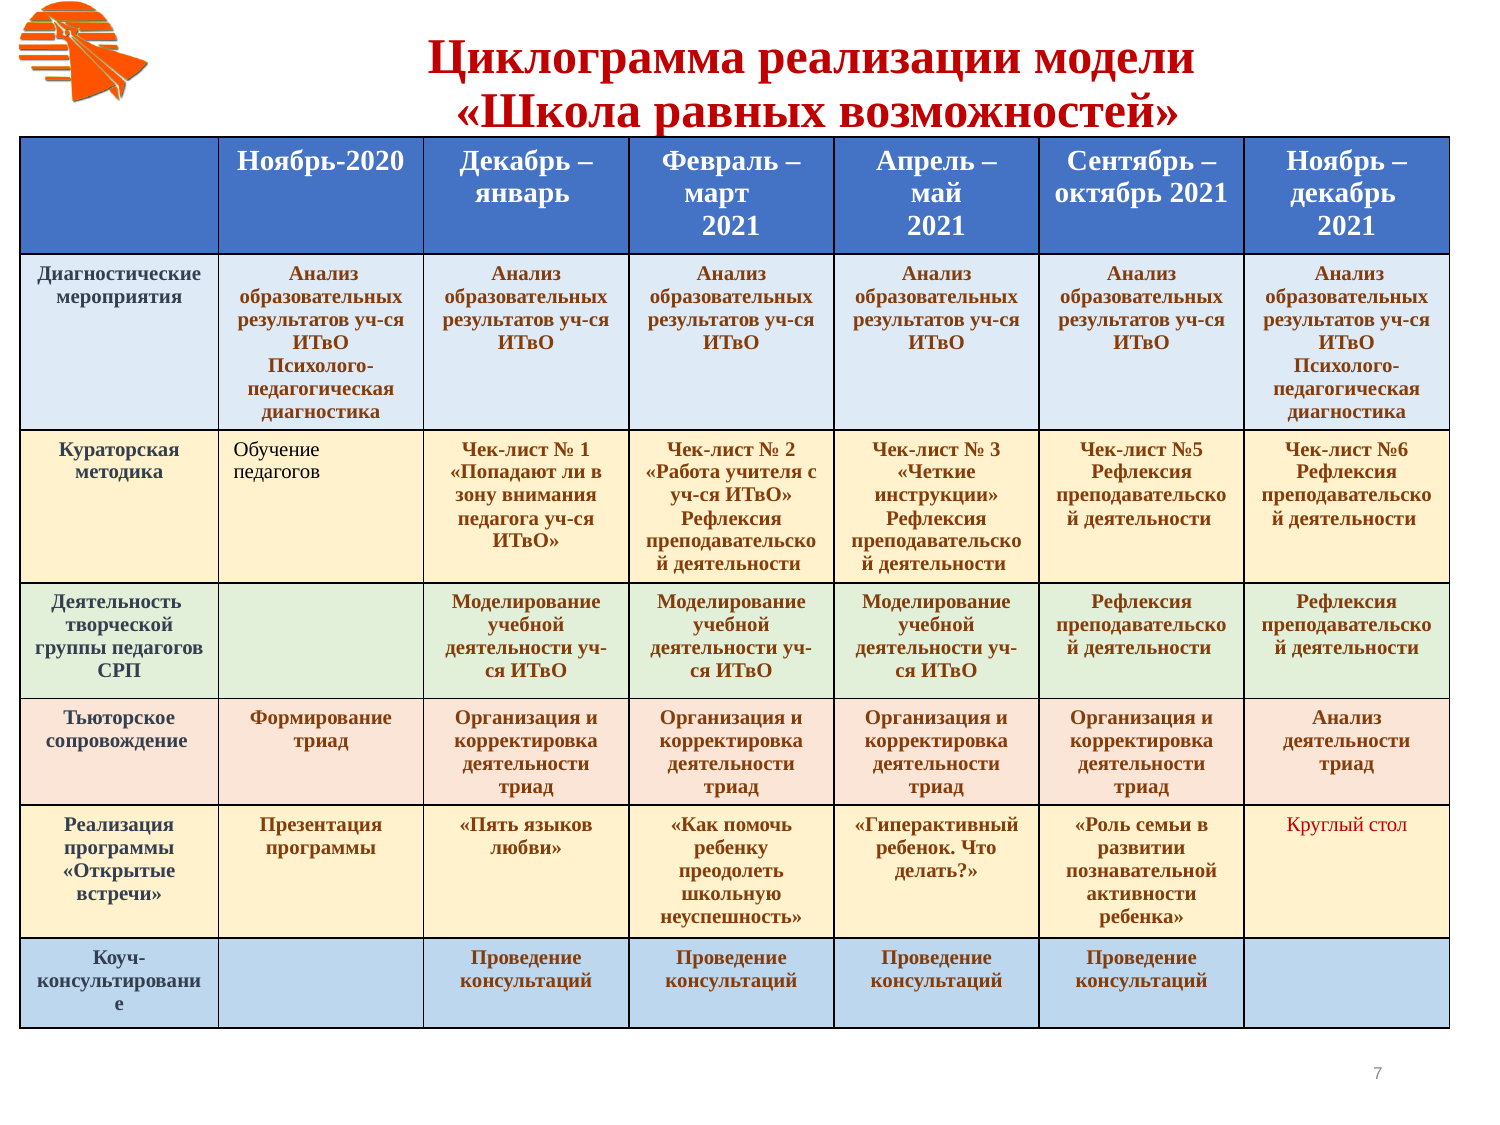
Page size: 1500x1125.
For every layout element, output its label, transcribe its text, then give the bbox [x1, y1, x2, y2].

table_cell «Гиперактивный ребенок. Что делать?» [835, 806, 1038, 937]
table_cell Анализ образовательных результатов уч-ся ИТвО [424, 255, 628, 429]
table_cell Проведение консультаций [630, 939, 833, 1027]
table_cell Анализ образовательных результатов уч-ся ИТвО [630, 255, 833, 429]
table_cell Диагностические мероприятия [21, 255, 218, 429]
table_cell Проведение консультаций [835, 939, 1038, 1027]
table_cell Деятельность творческой группы педагогов СРП [21, 584, 218, 698]
table_cell Чек-лист №5 Рефлексия преподавательской деятельности [1040, 431, 1243, 582]
table_cell «Пять языков любви» [424, 806, 628, 937]
table_cell Кураторская методика [21, 431, 218, 582]
table_cell Организация и корректировка деятельности триад [630, 699, 833, 804]
table_cell Обучение педагогов [219, 431, 423, 582]
table_header Ноябрь – декабрь 2021 [1245, 138, 1449, 253]
table_header Сентябрь – октябрь 2021 [1040, 138, 1243, 253]
table_cell [219, 939, 423, 1027]
table_cell [219, 584, 423, 698]
table_cell «Роль семьи в развитии познавательной активности ребенка» [1040, 806, 1243, 937]
table_cell Анализ образовательных результатов уч-ся ИТвО [1040, 255, 1243, 429]
table_header Февраль – март 2021 [630, 138, 833, 253]
table_cell Анализ образовательных результатов уч-ся ИТвО Психолого-педагогическая диагностика [1245, 255, 1449, 429]
table_cell Организация и корректировка деятельности триад [424, 699, 628, 804]
table_cell Формирование триад [219, 699, 423, 804]
table_cell [1245, 939, 1449, 1027]
table_cell Чек-лист №6 Рефлексия преподавательской деятельности [1245, 431, 1449, 582]
table_cell Тьюторское сопровождение [21, 699, 218, 804]
table_cell Презентация программы [219, 806, 423, 937]
table_cell «Как помочь ребенку преодолеть школьную неуспешность» [630, 806, 833, 937]
table_cell Чек-лист № 3 «Четкие инструкции» Рефлексия преподавательской деятельности [835, 431, 1038, 582]
title Циклограмма реализации модели «Школа равных возможностей» [237, 19, 1398, 136]
table_header Ноябрь-2020 [219, 138, 423, 253]
table_cell Проведение консультаций [1040, 939, 1243, 1027]
table_cell Организация и корректировка деятельности триад [835, 699, 1038, 804]
table_cell Круглый стол [1245, 806, 1449, 937]
table_cell Анализ образовательных результатов уч-ся ИТвО Психолого-педагогическая диагностика [219, 255, 423, 429]
table_cell Чек-лист № 1 «Попадают ли в зону внимания педагога уч-ся ИТвО» [424, 431, 628, 582]
table_cell Чек-лист № 2 «Работа учителя с уч-ся ИТвО» Рефлексия преподавательской деятельности [630, 431, 833, 582]
table_cell Рефлексия преподавательской деятельности [1040, 584, 1243, 698]
table_cell Анализ образовательных результатов уч-ся ИТвО [835, 255, 1038, 429]
table_cell Реализация программы «Открытые встречи» [21, 806, 218, 937]
table_header Декабрь – январь [424, 138, 628, 253]
table_cell Моделирование учебной деятельности уч-ся ИТвО [630, 584, 833, 698]
table_cell Рефлексия преподавательской деятельности [1245, 584, 1449, 698]
slide_number 7 [1060, 1042, 1398, 1103]
table_header Апрель – май 2021 [835, 138, 1038, 253]
table_cell Моделирование учебной деятельности уч-ся ИТвО [835, 584, 1038, 698]
table_cell Анализ деятельности триад [1245, 699, 1449, 804]
table_header [21, 138, 218, 253]
table_cell Коуч-консультирование [21, 939, 218, 1027]
picture [17, 0, 148, 105]
table_cell Организация и корректировка деятельности триад [1040, 699, 1243, 804]
table_cell Моделирование учебной деятельности уч-ся ИТвО [424, 584, 628, 698]
table_cell Проведение консультаций [424, 939, 628, 1027]
